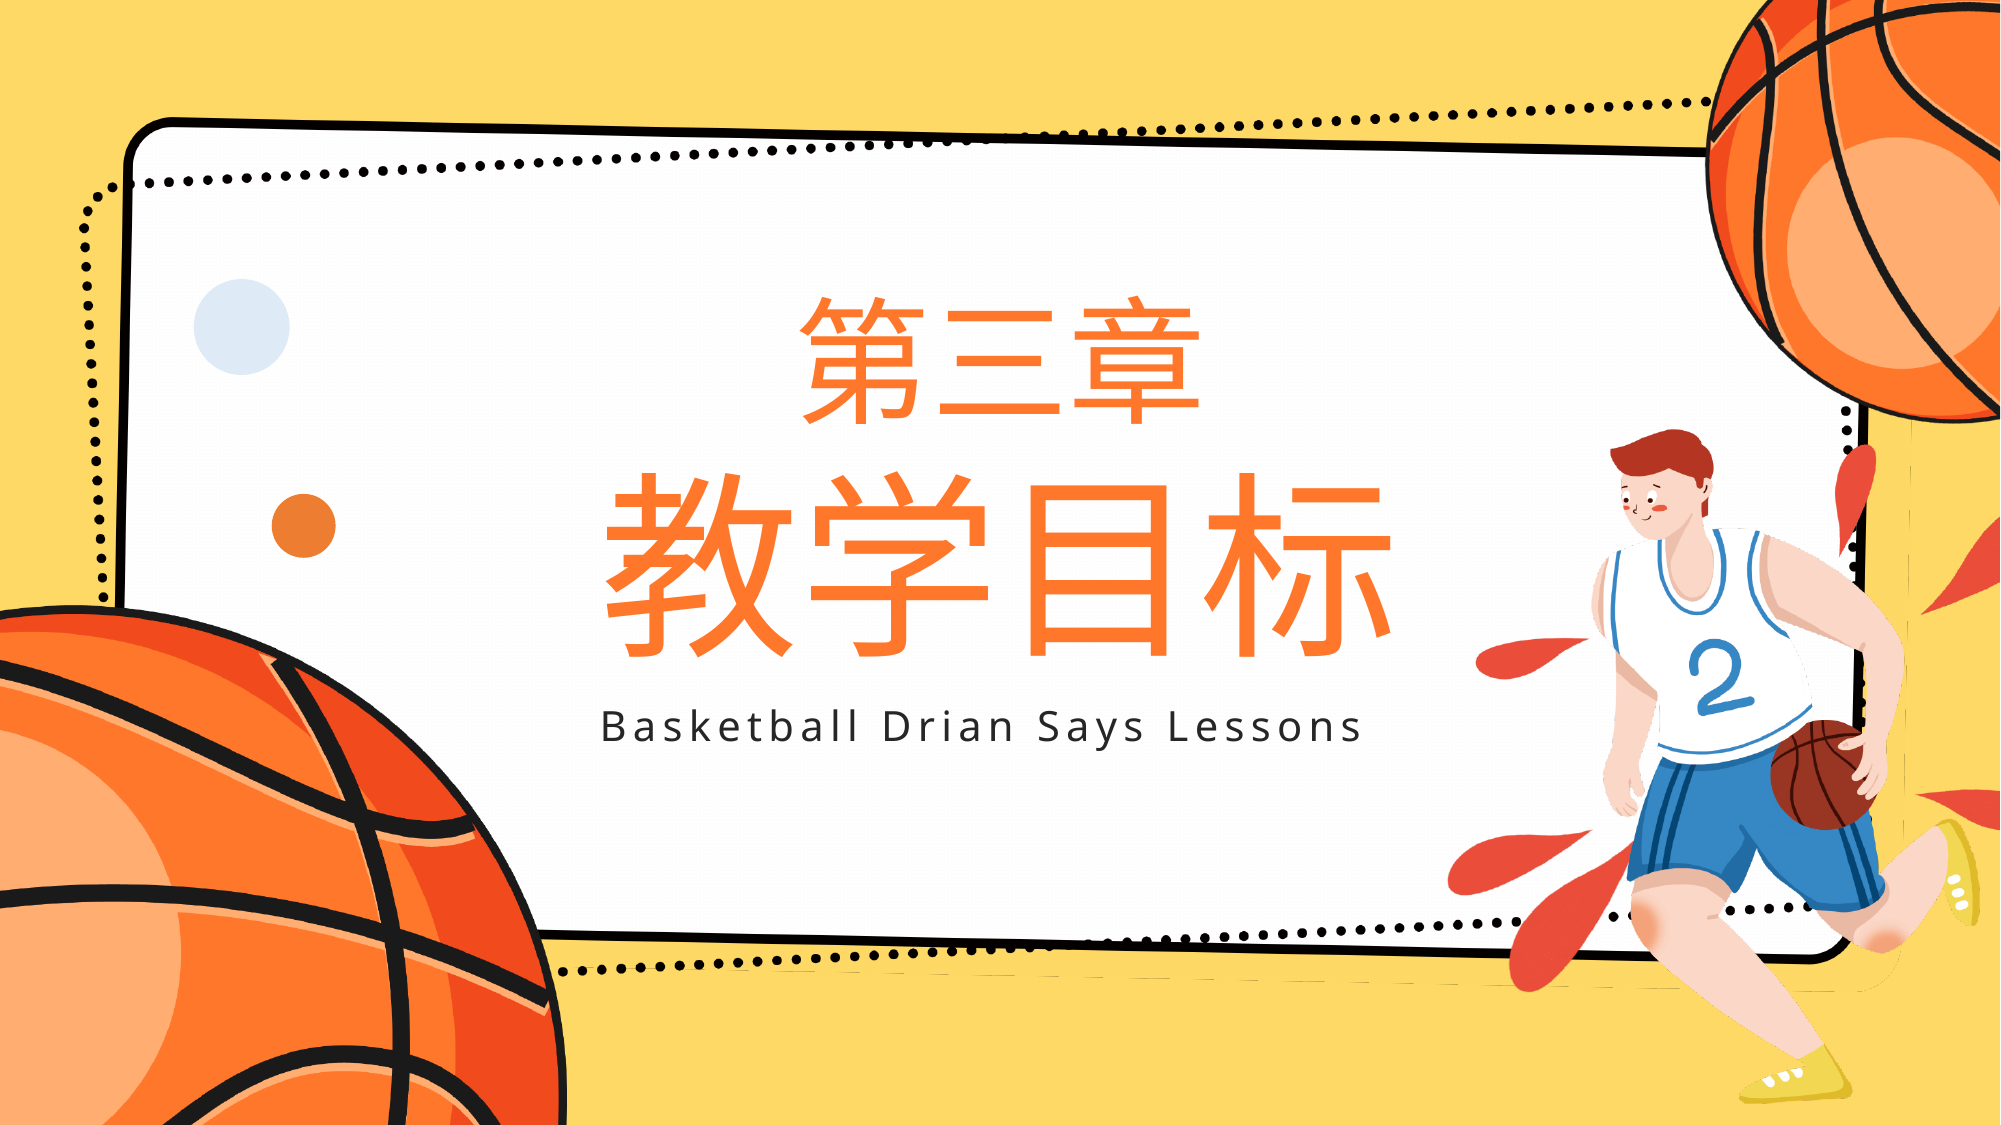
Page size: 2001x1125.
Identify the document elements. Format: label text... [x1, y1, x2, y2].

text_box 教学目标 [458, 449, 1403, 690]
text_box Basketball Drian Says Lessons [584, 691, 1403, 757]
text_box [192, 278, 291, 376]
text_box [270, 492, 337, 559]
text_box 第三章 [458, 268, 1542, 449]
picture [0, 0, 2001, 1125]
